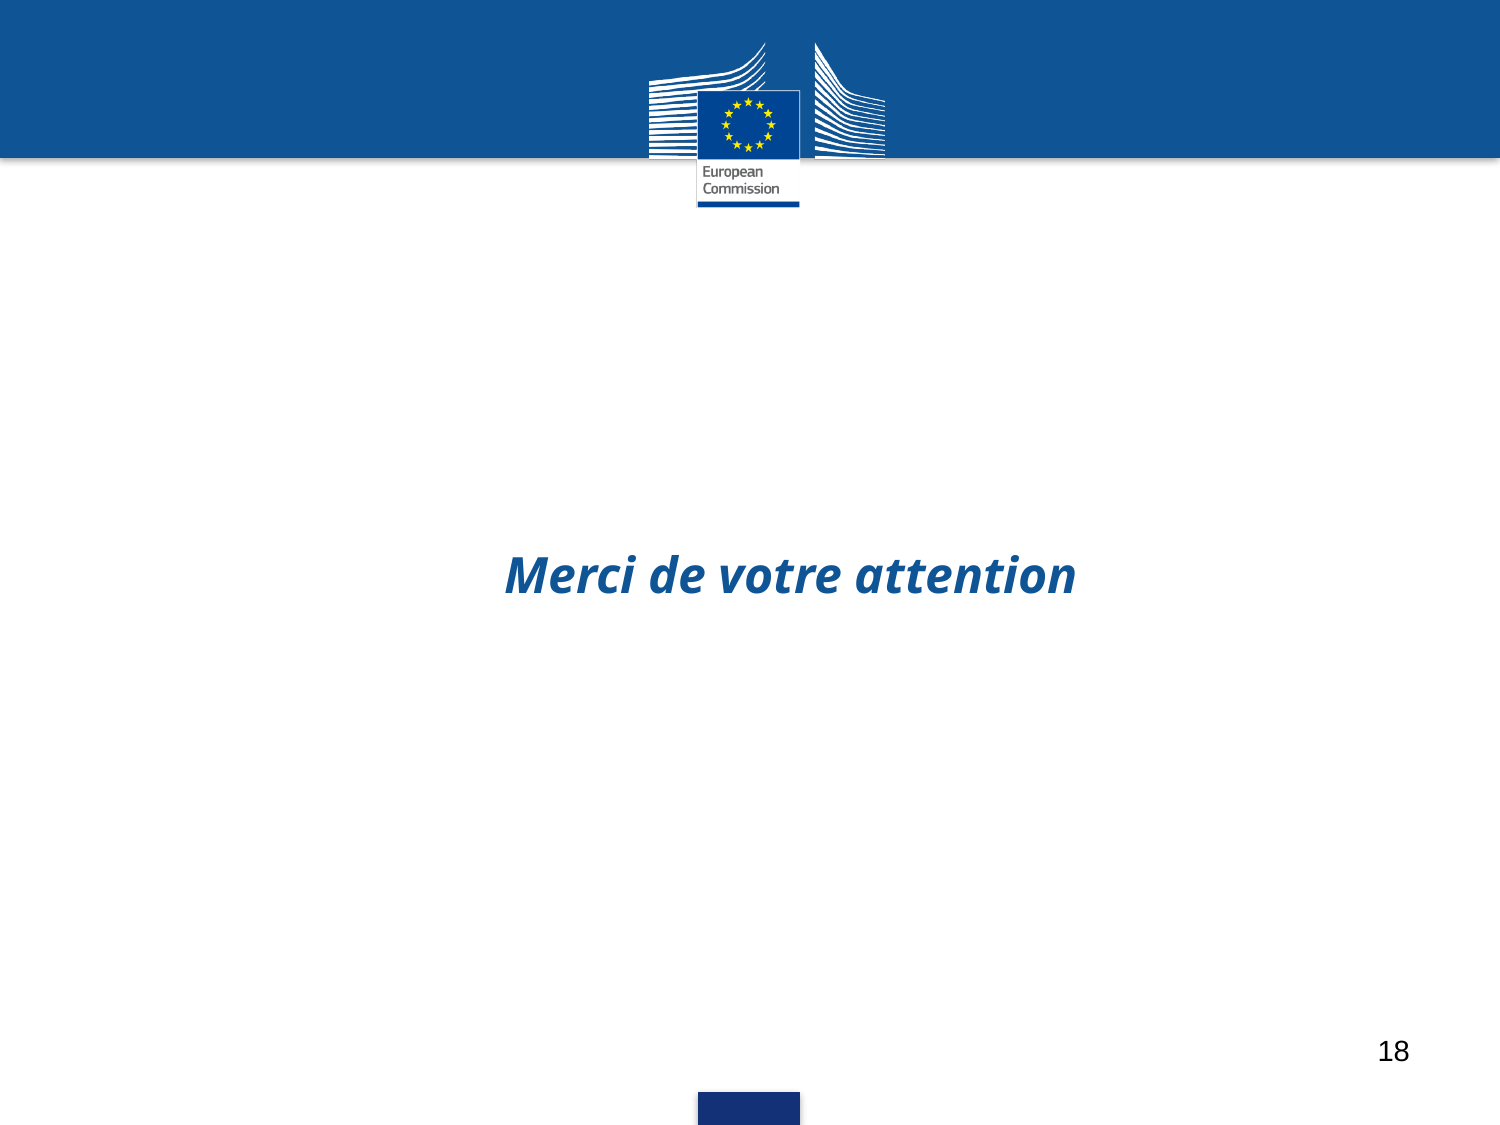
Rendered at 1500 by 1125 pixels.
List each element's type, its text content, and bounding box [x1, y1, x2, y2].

list Merci de votre attention [88, 326, 1439, 906]
slide_number 18 [1074, 1024, 1426, 1103]
picture [649, 42, 885, 208]
